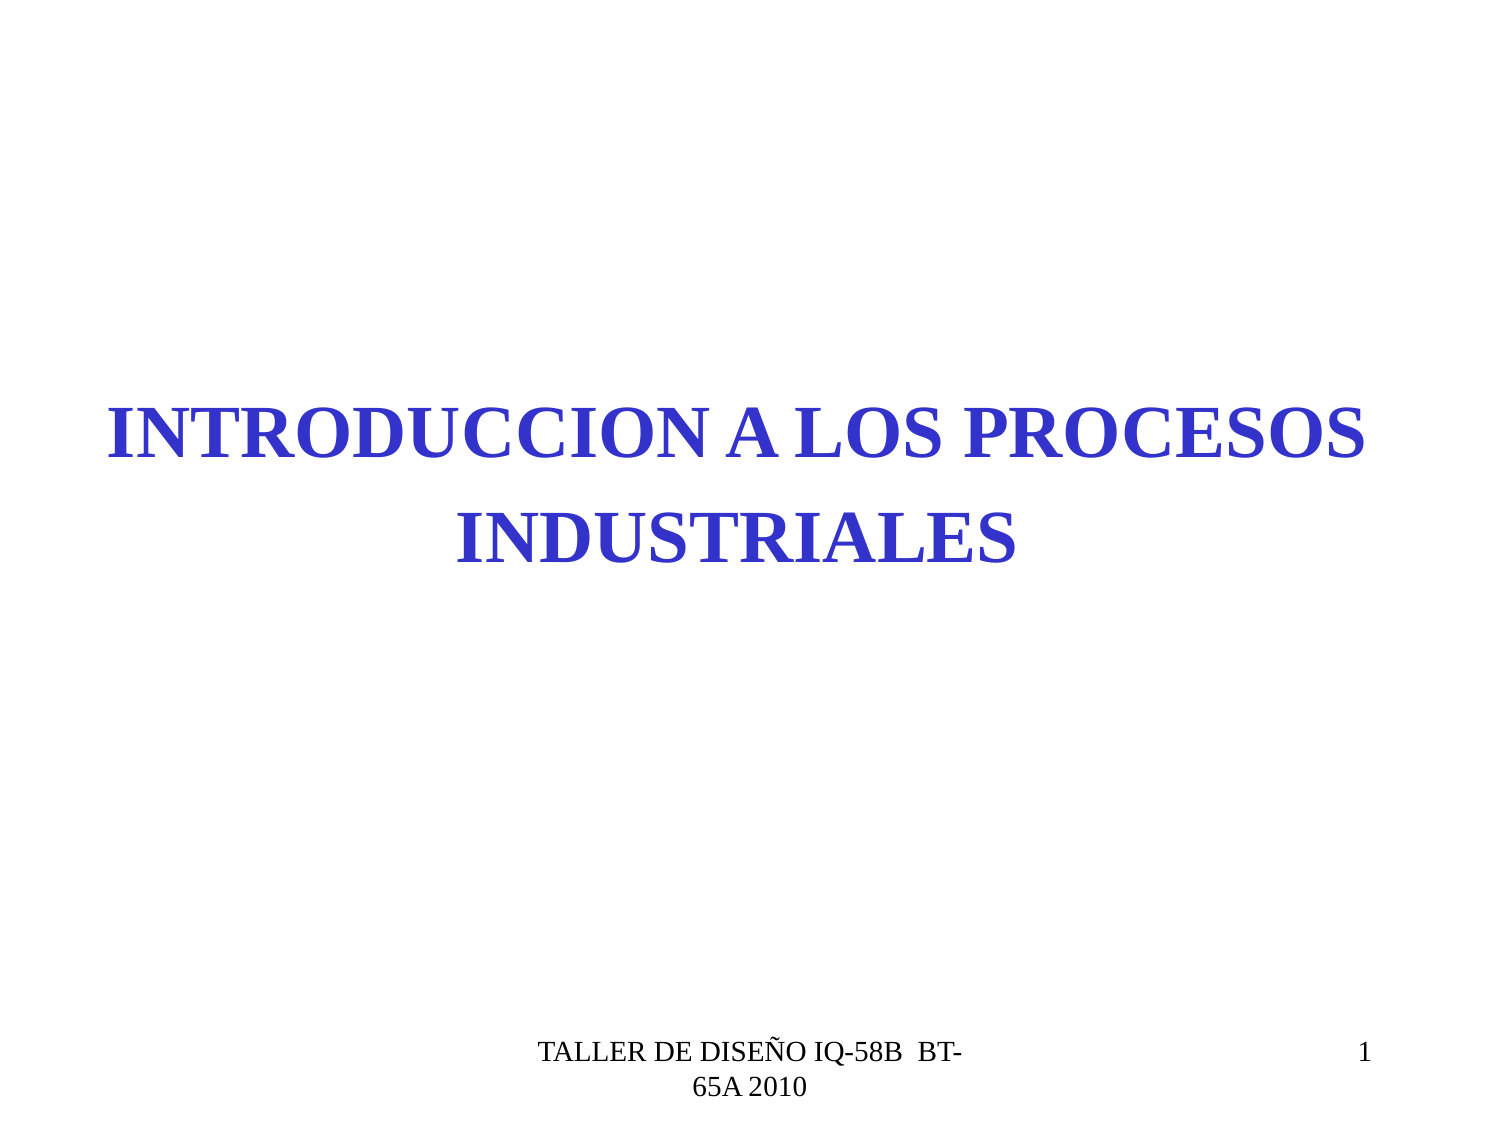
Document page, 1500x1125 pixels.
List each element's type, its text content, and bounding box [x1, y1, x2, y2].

slide_number 1 [1074, 1024, 1388, 1101]
text_box INTRODUCCION A LOS PROCESOS INDUSTRIALES [0, 375, 1413, 575]
footer TALLER DE DISEÑO IQ-58B BT-65A 2010 [512, 1024, 988, 1101]
